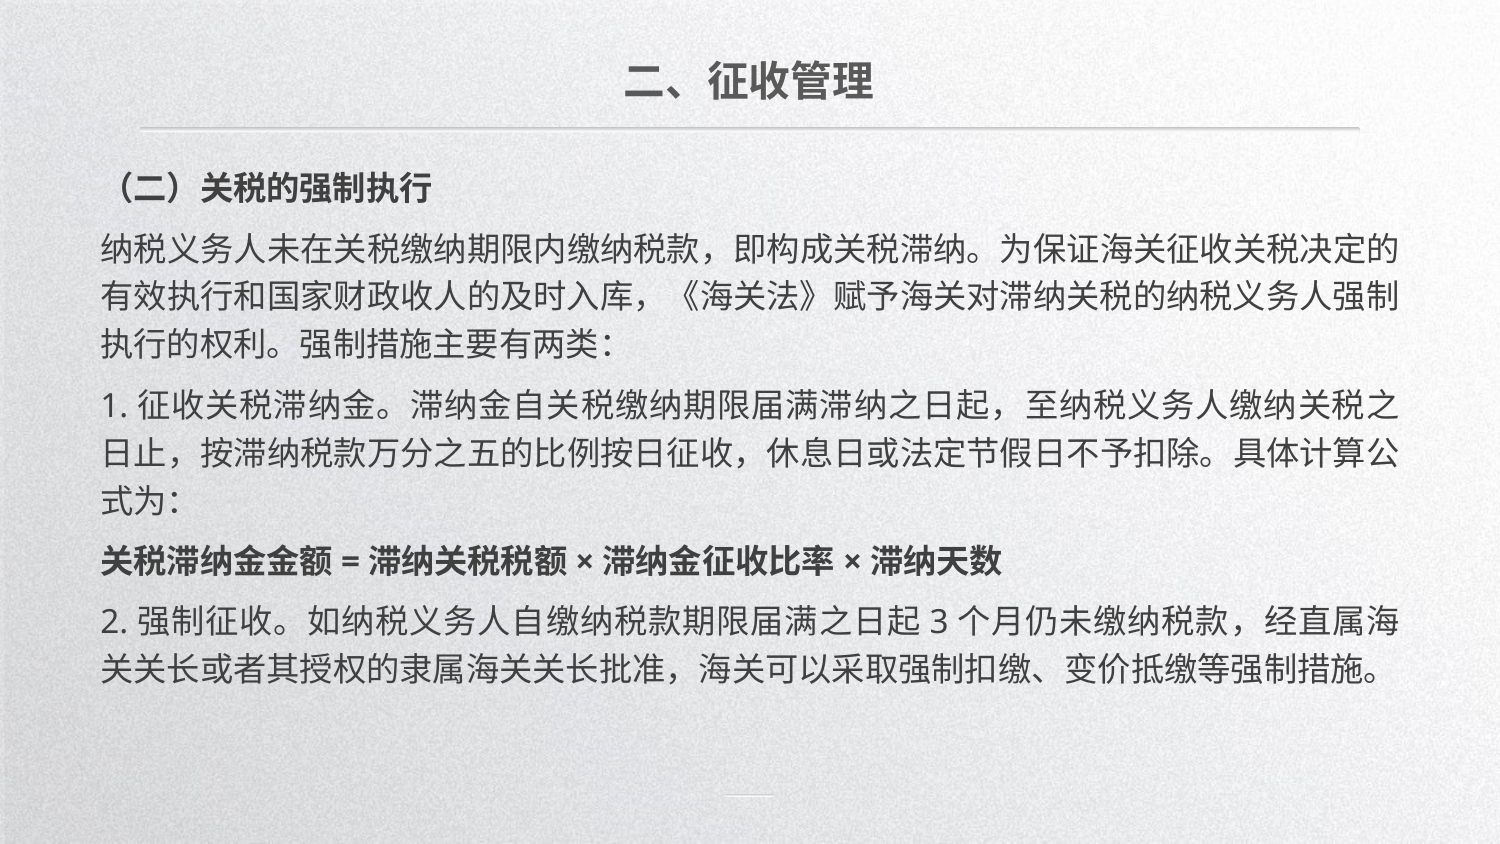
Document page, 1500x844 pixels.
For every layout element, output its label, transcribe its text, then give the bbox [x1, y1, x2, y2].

text_box 二、征收管理 [459, 49, 1038, 111]
picture [0, 0, 1500, 844]
text_box （二）关税的强制执行 纳税义务人未在关税缴纳期限内缴纳税款，即构成关税滞纳。为保证海关征收关税决定的有效执行和国家财政收人的及时入库，《海关法》赋予海关对滞纳关税的纳税义务人强制执行的权利。强制措施主要有两类： 1.征收关税滞纳金。滞纳金自关税缴纳期限届满滞纳之日起，至纳税义务人缴纳关税之日止，按滞纳税款万分之五的比例按日征收，休息日或法定节假日不予扣除。具体计算公式为： 关税滞纳金金额=滞纳关税税额×滞纳金征收比率×滞纳天数 2.强制征收。如纳税义务人自缴纳税款期限届满之日起3个月仍未缴纳税款，经直属海关关长或者其授权的隶属海关关长批准，海关可以采取强制扣缴、变价抵缴等强制措施。 [100, 159, 1400, 810]
